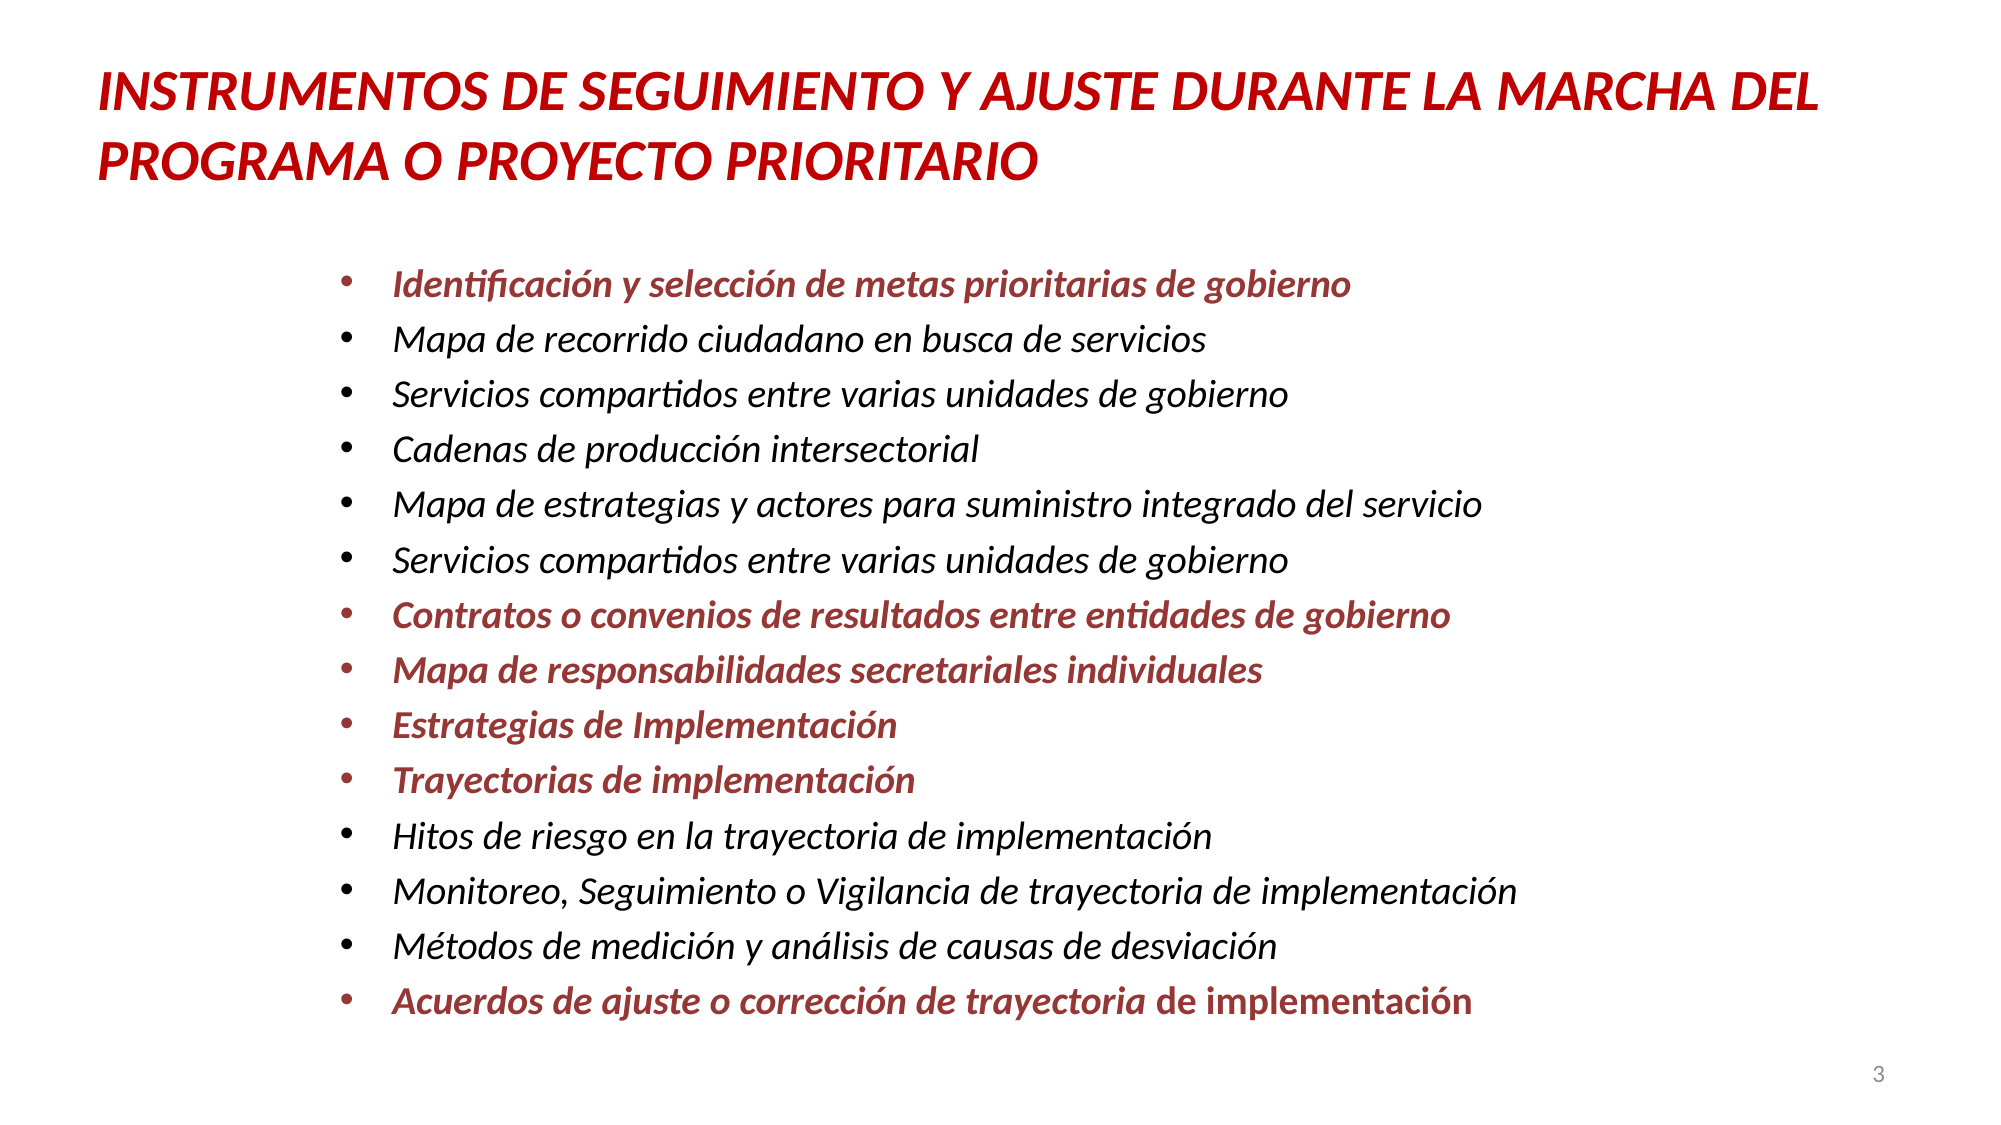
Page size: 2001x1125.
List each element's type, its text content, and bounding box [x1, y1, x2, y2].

list Identificación y selección de metas prioritarias de gobierno Mapa de recorrido ciudadano en busca de servicios Servicios compartidos entre varias unidades de gobierno Cadenas de producción intersectorial Mapa de estrategias y actores para suministro integrado del servicio Servicios compartidos entre varias unidades de gobierno Contratos o convenios de resultados entre entidades de gobierno Mapa de responsabilidades secretariales individuales Estrategias de Implementación Trayectorias de implementación Hitos de riesgo en la trayectoria de implementación Monitoreo, Seguimiento o Vigilancia de trayectoria de implementación Métodos de medición y análisis de causas de desviación Acuerdos de ajuste o corrección de trayectoria de implementación [324, 249, 1675, 1038]
title INSTRUMENTOS DE SEGUIMIENTO Y AJUSTE DURANTE LA MARCHA DEL PROGRAMA O PROYECTO PRIORITARIO [82, 45, 1921, 200]
slide_number 3 [1433, 1042, 1900, 1103]
